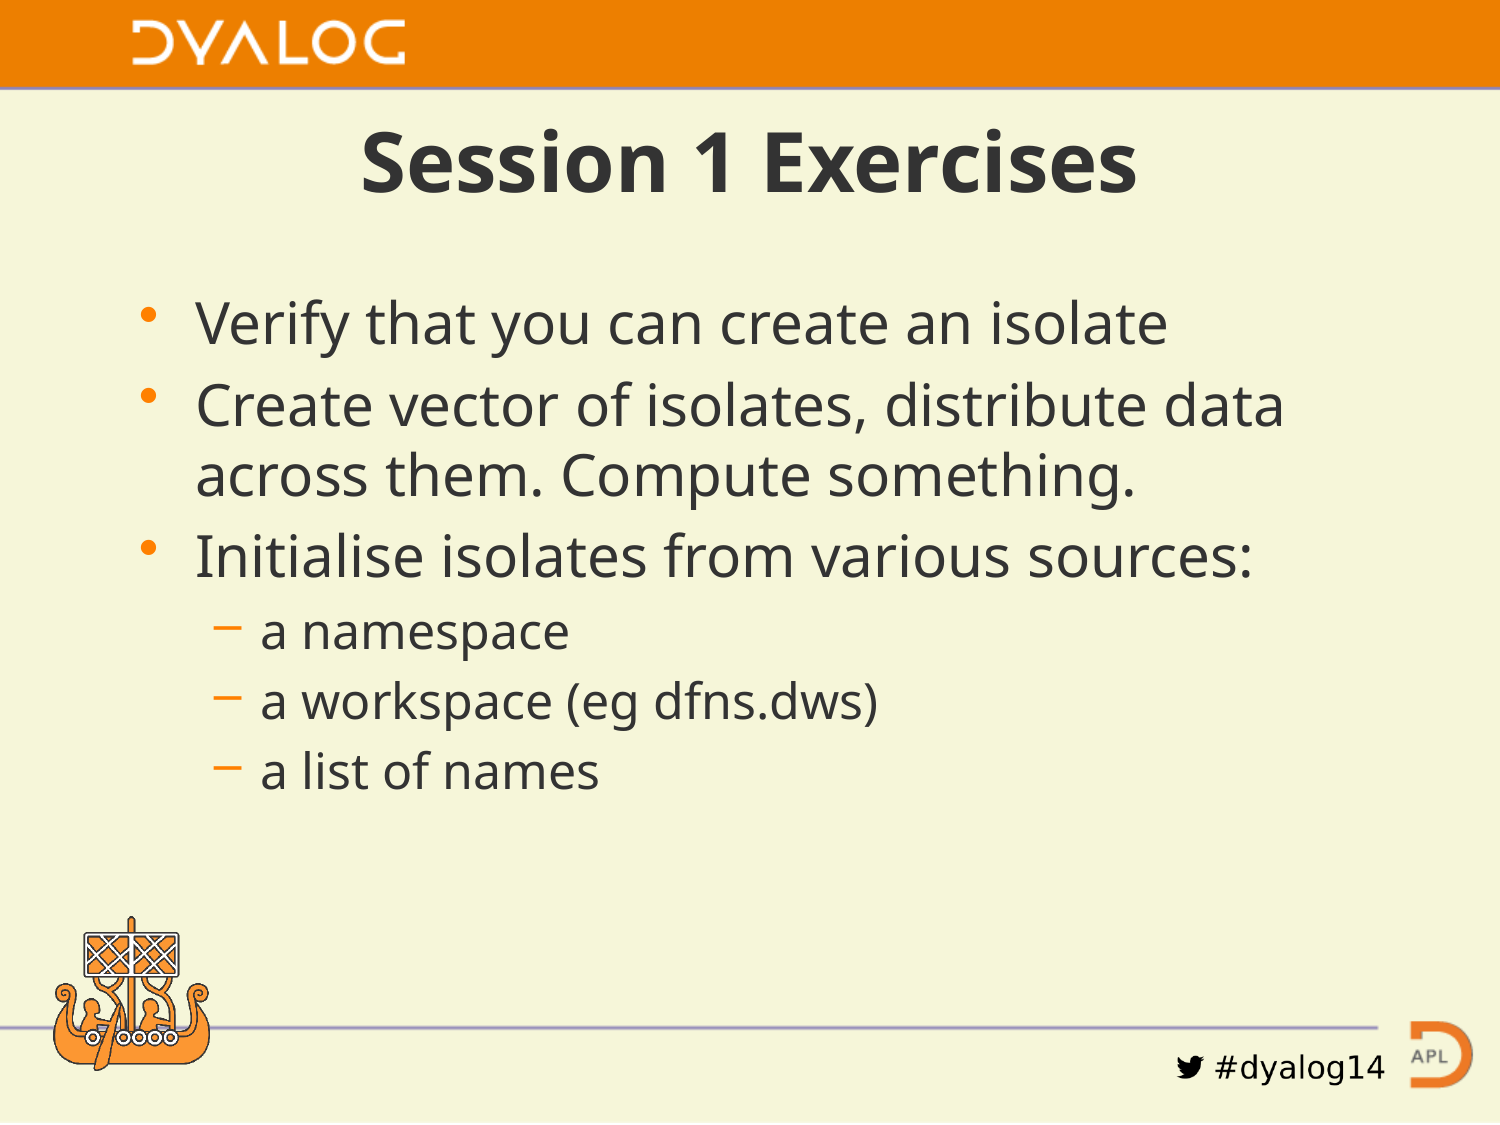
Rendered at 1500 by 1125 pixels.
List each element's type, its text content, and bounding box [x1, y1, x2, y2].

picture [0, 0, 1500, 1123]
title Session 1 Exercises [123, 101, 1376, 254]
list Verify that you can create an isolate Create vector of isolates, distribute data across them. Compute something. Initialise isolates from various sources: a namespace a workspace (eg dfns.dws) a list of names [123, 278, 1376, 917]
